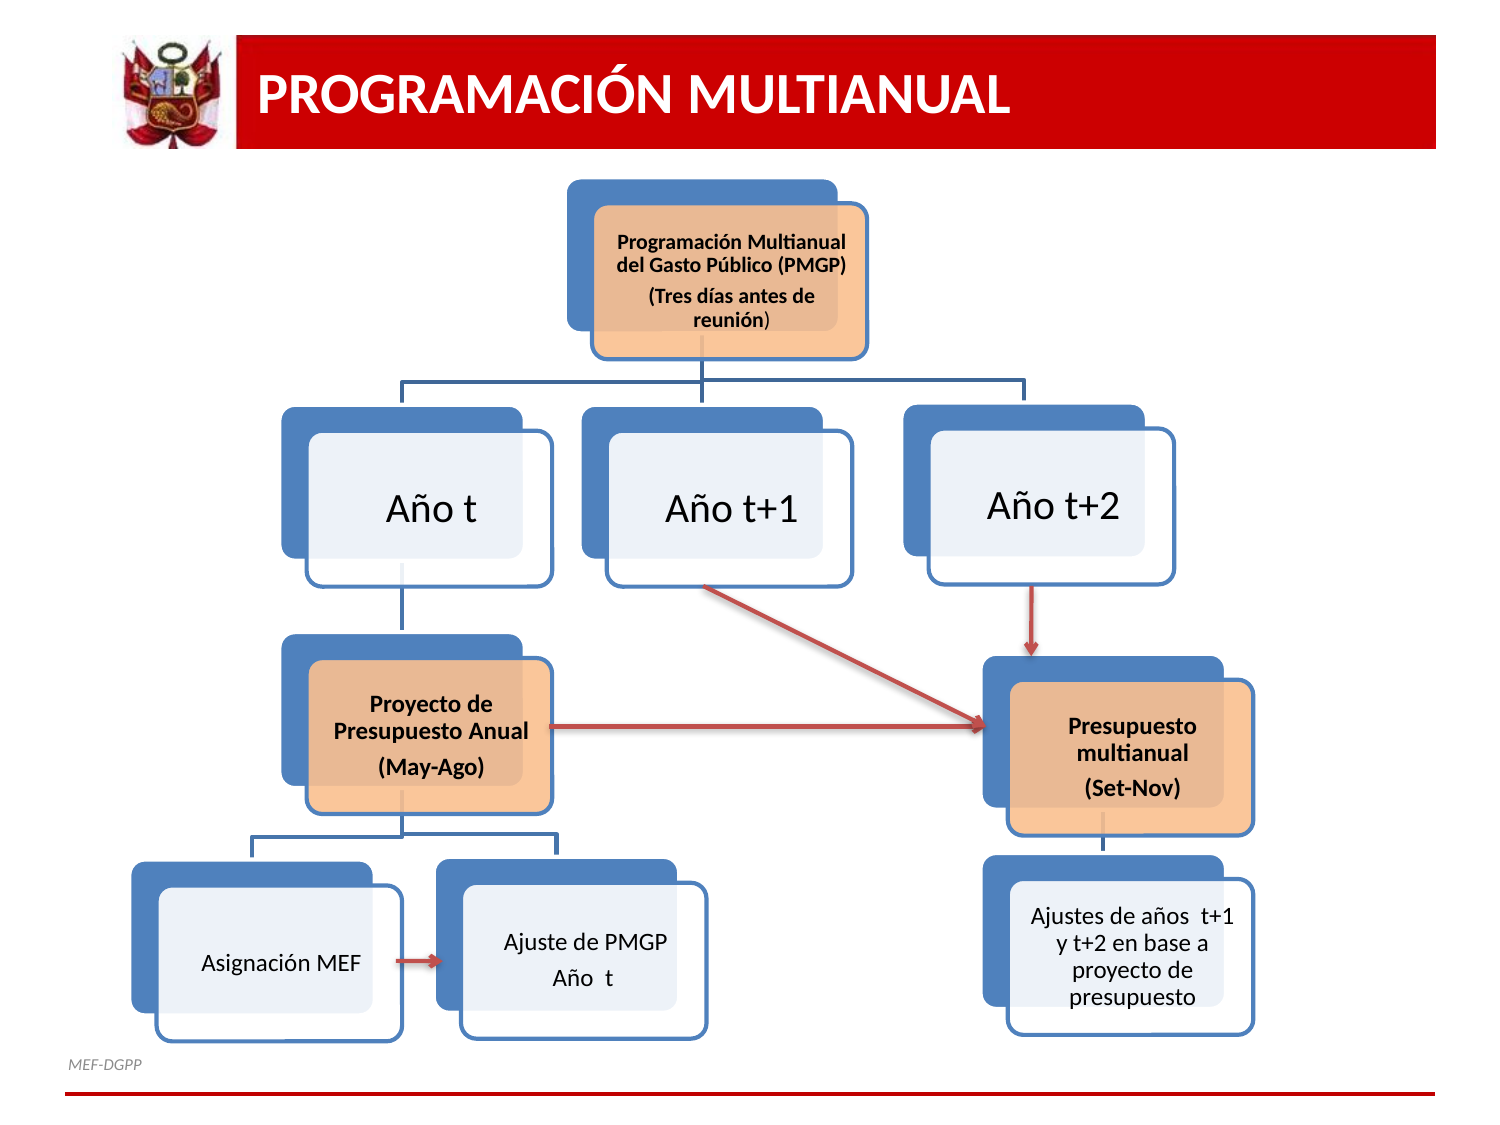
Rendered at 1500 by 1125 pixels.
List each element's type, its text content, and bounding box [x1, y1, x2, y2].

footer MEF-DGPP [53, 1034, 892, 1094]
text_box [702, 585, 987, 727]
title PROGRAMACIÓN MULTIANUAL [241, 42, 1426, 138]
picture [112, 35, 1436, 149]
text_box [128, 175, 1454, 1044]
